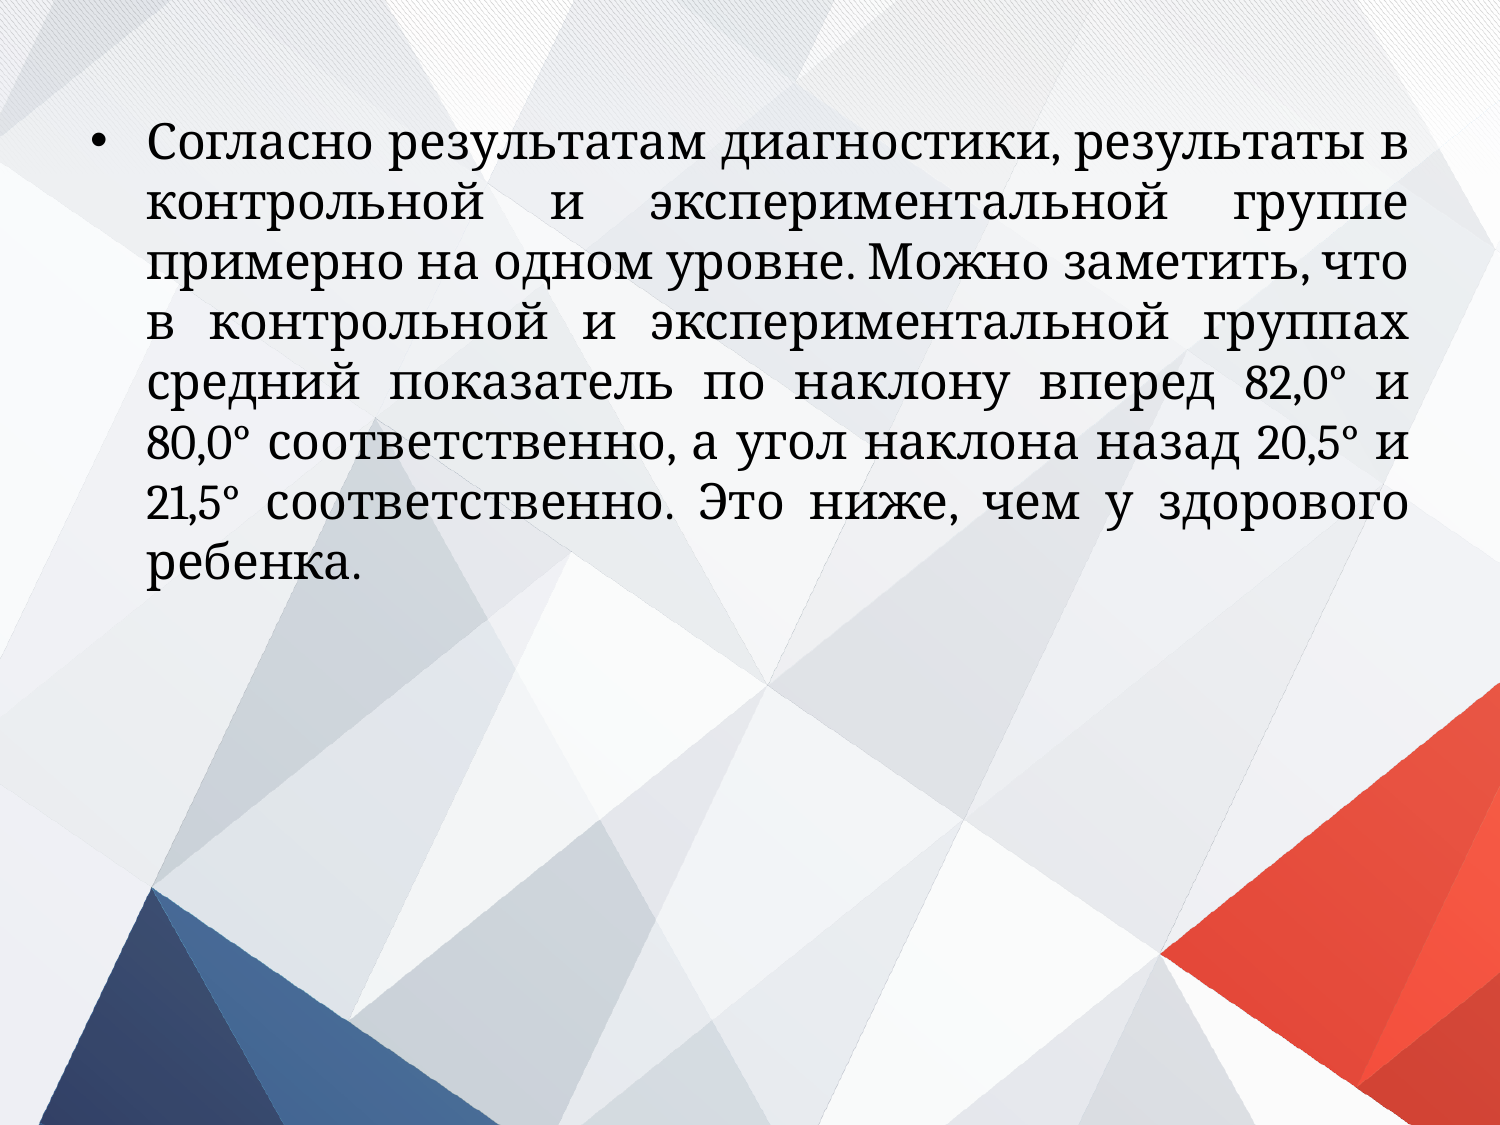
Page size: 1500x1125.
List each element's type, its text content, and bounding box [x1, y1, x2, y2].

list Согласно результатам диагностики, результаты в контрольной и экспериментальной группе примерно на одном уровне. Можно заметить, что в контрольной и экспериментальной группах средний показатель по наклону вперед 82,0° и 80,0° соответственно, а угол наклона назад 20,5° и 21,5° соответственно. Это ниже, чем у здорового ребенка. [75, 101, 1425, 1005]
picture [0, 0, 1500, 1125]
